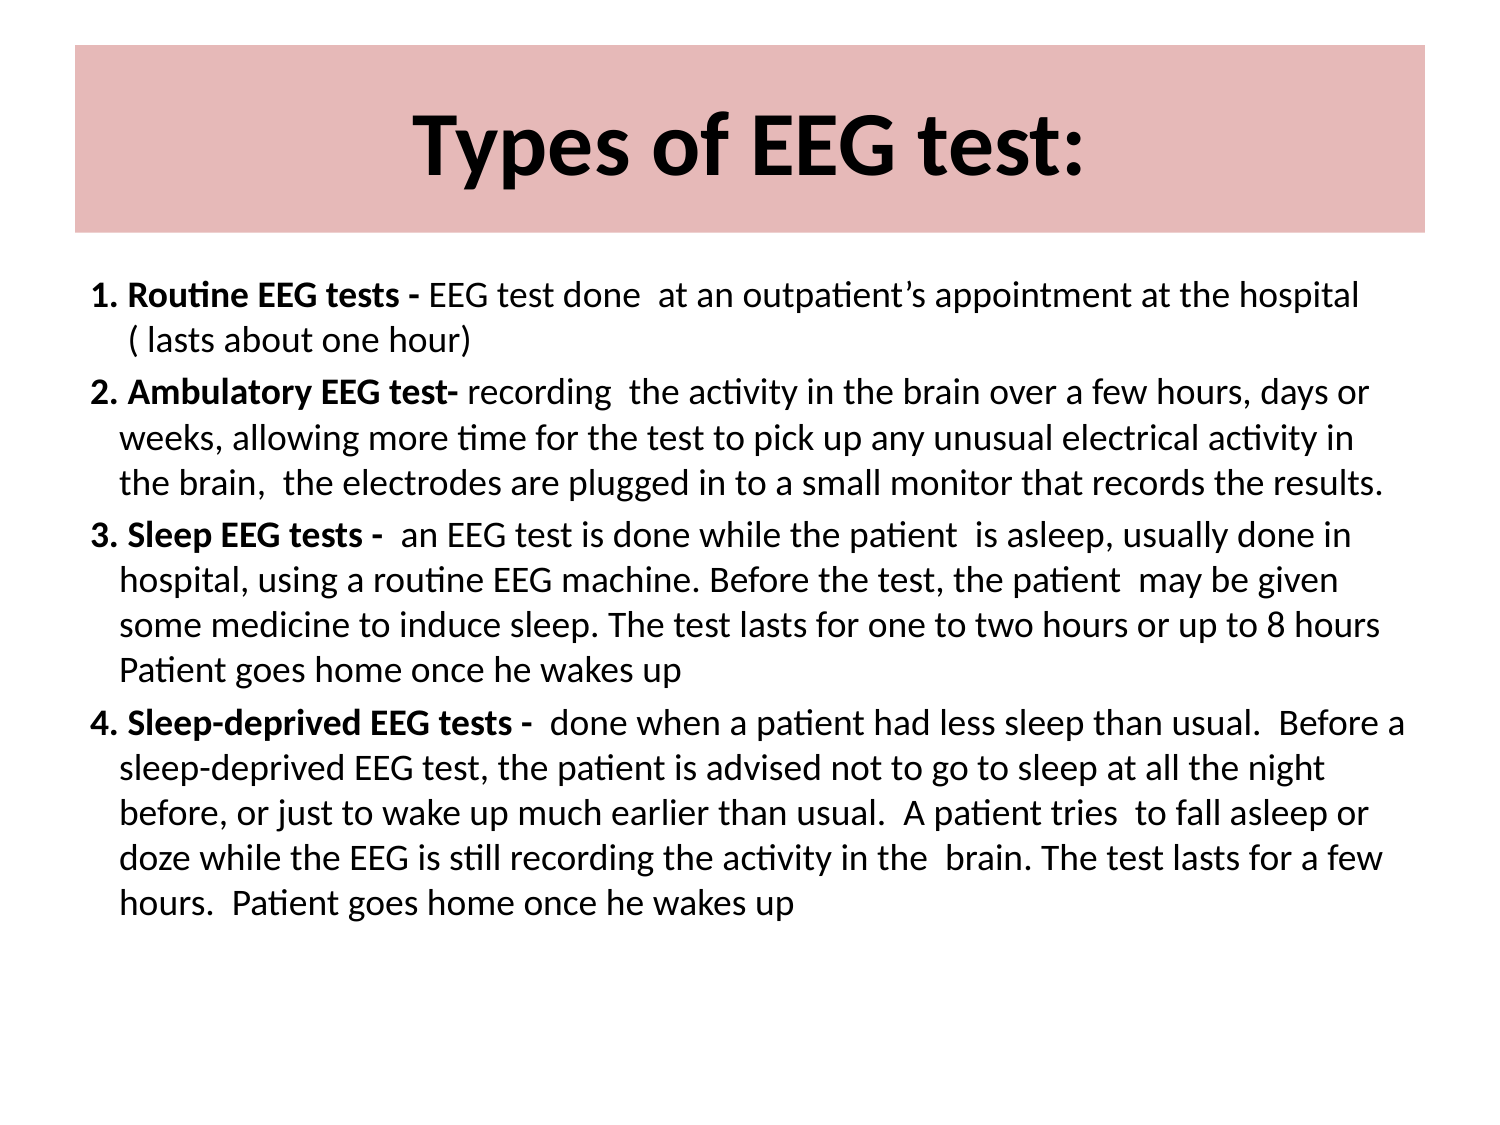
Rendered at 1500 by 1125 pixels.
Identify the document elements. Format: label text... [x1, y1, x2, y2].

list Routine EEG tests - EEG test done at an outpatient’s appointment at the hospital ( lasts about one hour) 2. Ambulatory EEG test- recording the activity in the brain over a few hours, days or weeks, allowing more time for the test to pick up any unusual electrical activity in the brain, the electrodes are plugged in to a small monitor that records the results. 3. Sleep EEG tests - an EEG test is done while the patient is asleep, usually done in hospital, using a routine EEG machine. Before the test, the patient may be given some medicine to induce sleep. The test lasts for one to two hours or up to 8 hours Patient goes home once he wakes up 4. Sleep-deprived EEG tests - done when a patient had less sleep than usual. Before a sleep-deprived EEG test, the patient is advised not to go to sleep at all the night before, or just to wake up much earlier than usual. A patient tries to fall asleep or doze while the EEG is still recording the activity in the brain. The test lasts for a few hours. Patient goes home once he wakes up [75, 262, 1425, 1005]
title Types of EEG test: [75, 45, 1425, 233]
